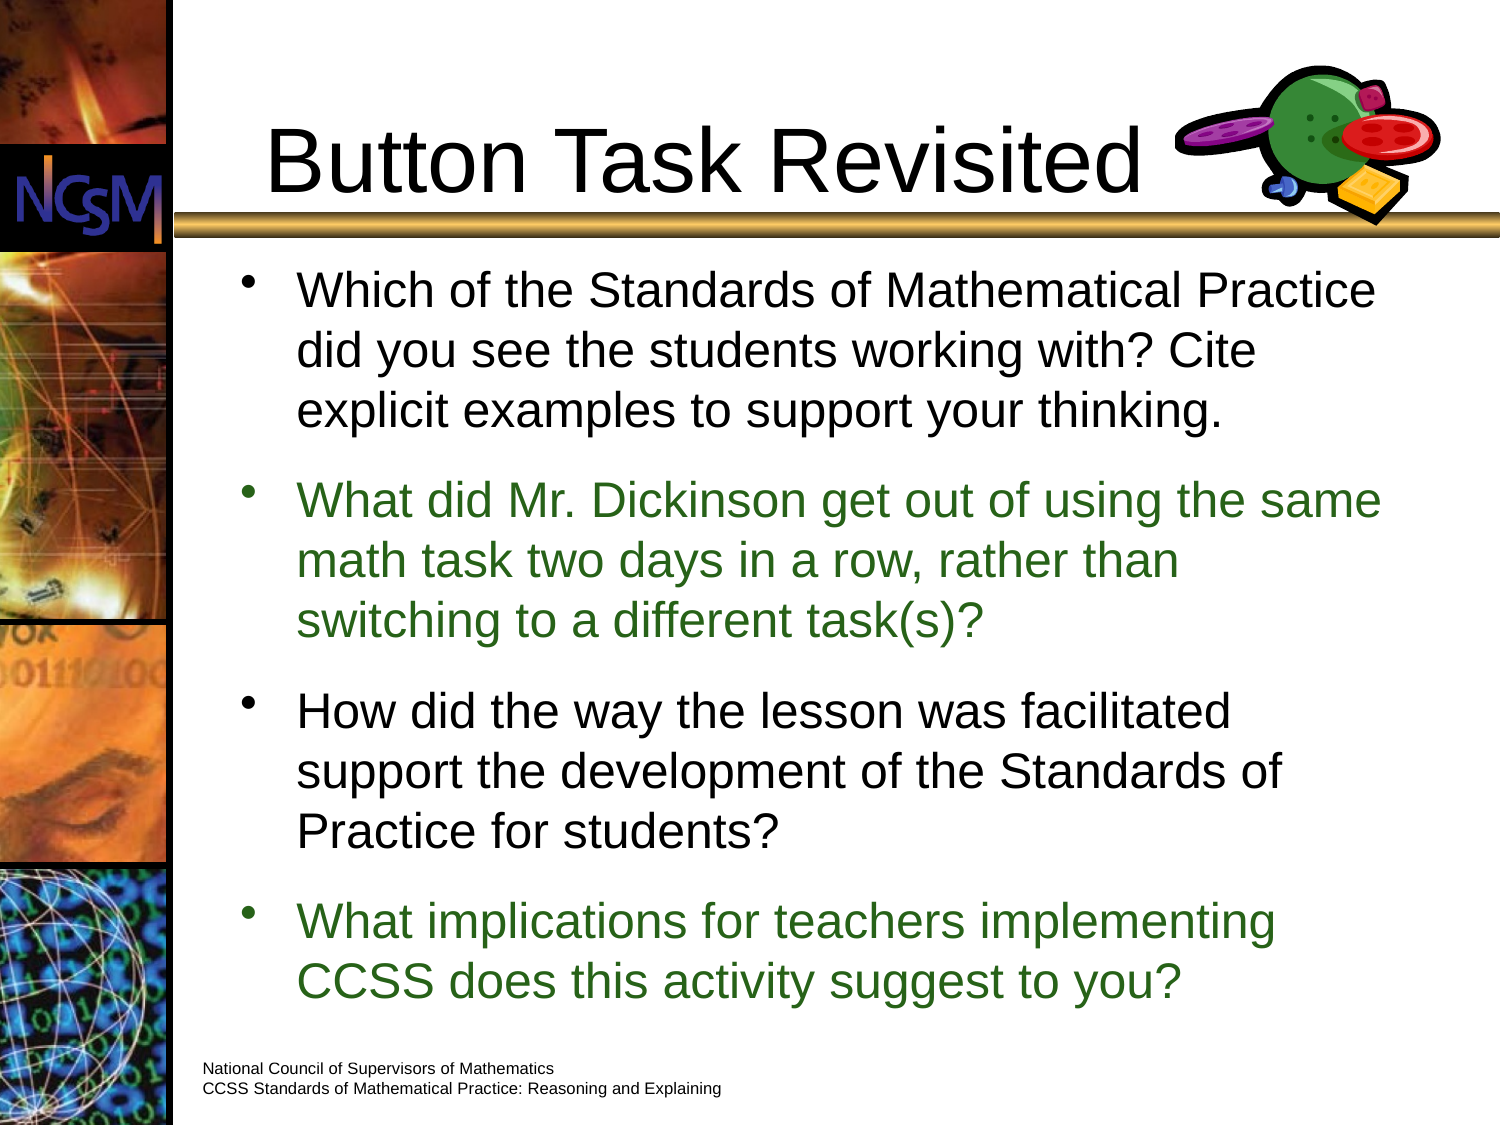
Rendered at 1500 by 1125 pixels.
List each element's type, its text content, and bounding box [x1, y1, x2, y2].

picture [0, 0, 167, 619]
list Which of the Standards of Mathematical Practice did you see the students working with? Cite explicit examples to support your thinking. What did Mr. Dickinson get out of using the same math task two days in a row, rather than switching to a different task(s)? How did the way the lesson was facilitated support the development of the Standards of Practice for students? What implications for teachers implementing CCSS does this activity suggest to you? [225, 249, 1413, 1063]
title Button Task Revisited [249, 62, 1500, 250]
picture [0, 625, 166, 862]
picture [0, 869, 166, 1125]
picture [1174, 62, 1444, 230]
slide_number National Council of Supervisors of Mathematics CCSS Standards of Mathematical Practice: Reasoning and Explaining [187, 1050, 900, 1125]
